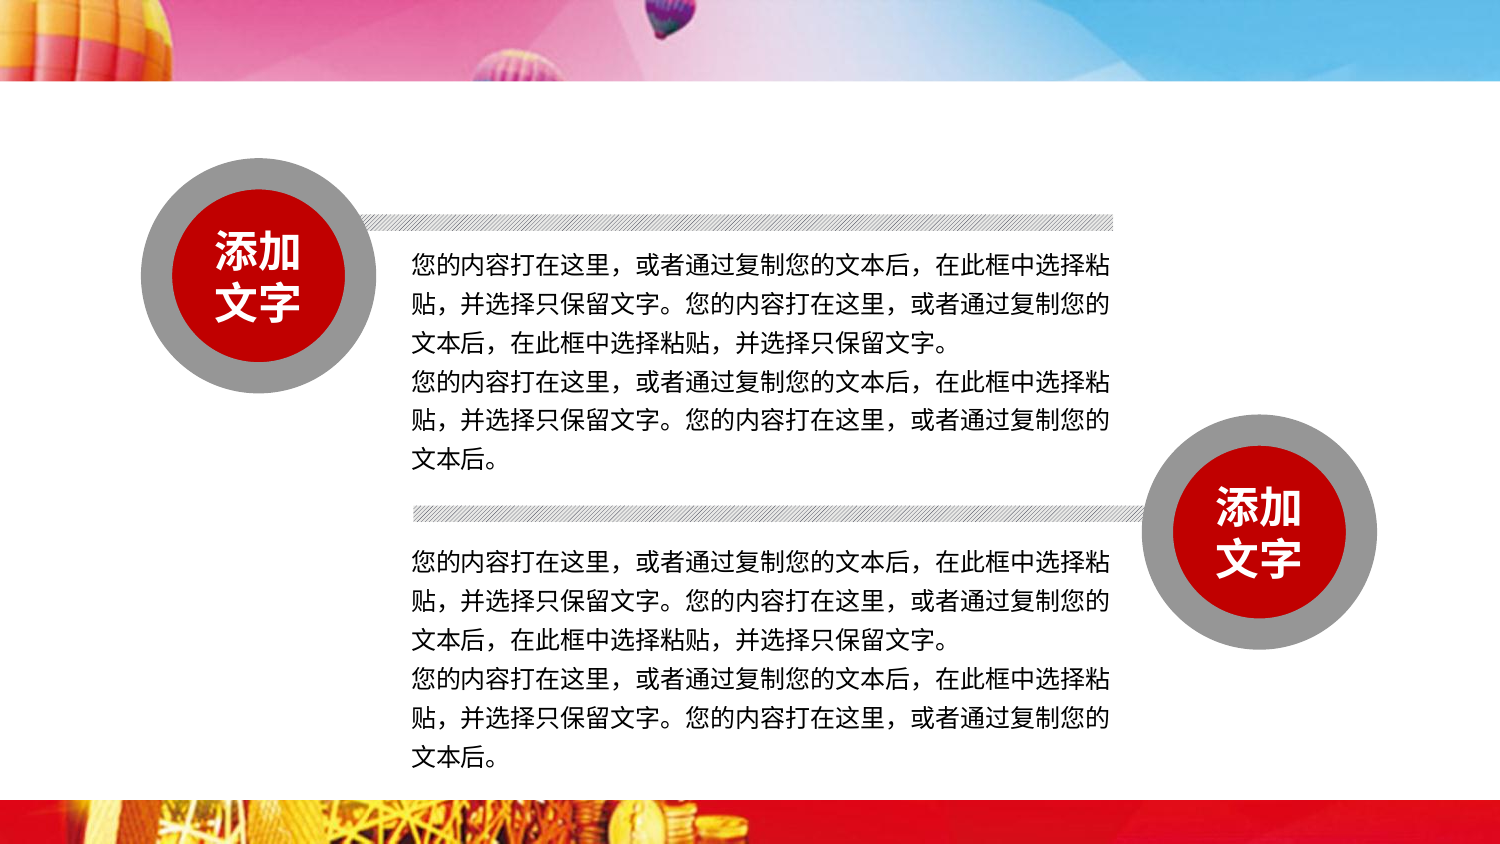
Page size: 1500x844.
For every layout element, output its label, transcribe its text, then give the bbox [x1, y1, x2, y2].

text_box 您的内容打在这里，或者通过复制您的文本后，在此框中选择粘贴，并选择只保留文字。您的内容打在这里，或者通过复制您的文本后，在此框中选择粘贴，并选择只保留文字。 您的内容打在这里，或者通过复制您的文本后，在此框中选择粘贴，并选择只保留文字。您的内容打在这里，或者通过复制您的文本后。 [399, 532, 1127, 777]
picture [0, 0, 1500, 81]
text_box [341, 213, 1114, 232]
text_box [140, 20, 545, 89]
picture [0, 800, 1500, 844]
text_box 您的内容打在这里，或者通过复制您的文本后，在此框中选择粘贴，并选择只保留文字。您的内容打在这里，或者通过复制您的文本后，在此框中选择粘贴，并选择只保留文字。 您的内容打在这里，或者通过复制您的文本后，在此框中选择粘贴，并选择只保留文字。您的内容打在这里，或者通过复制您的文本后。 [399, 234, 1127, 480]
text_box 添加文字 [156, 173, 361, 378]
text_box [412, 505, 1160, 523]
text_box 添加文字 [1157, 430, 1362, 635]
